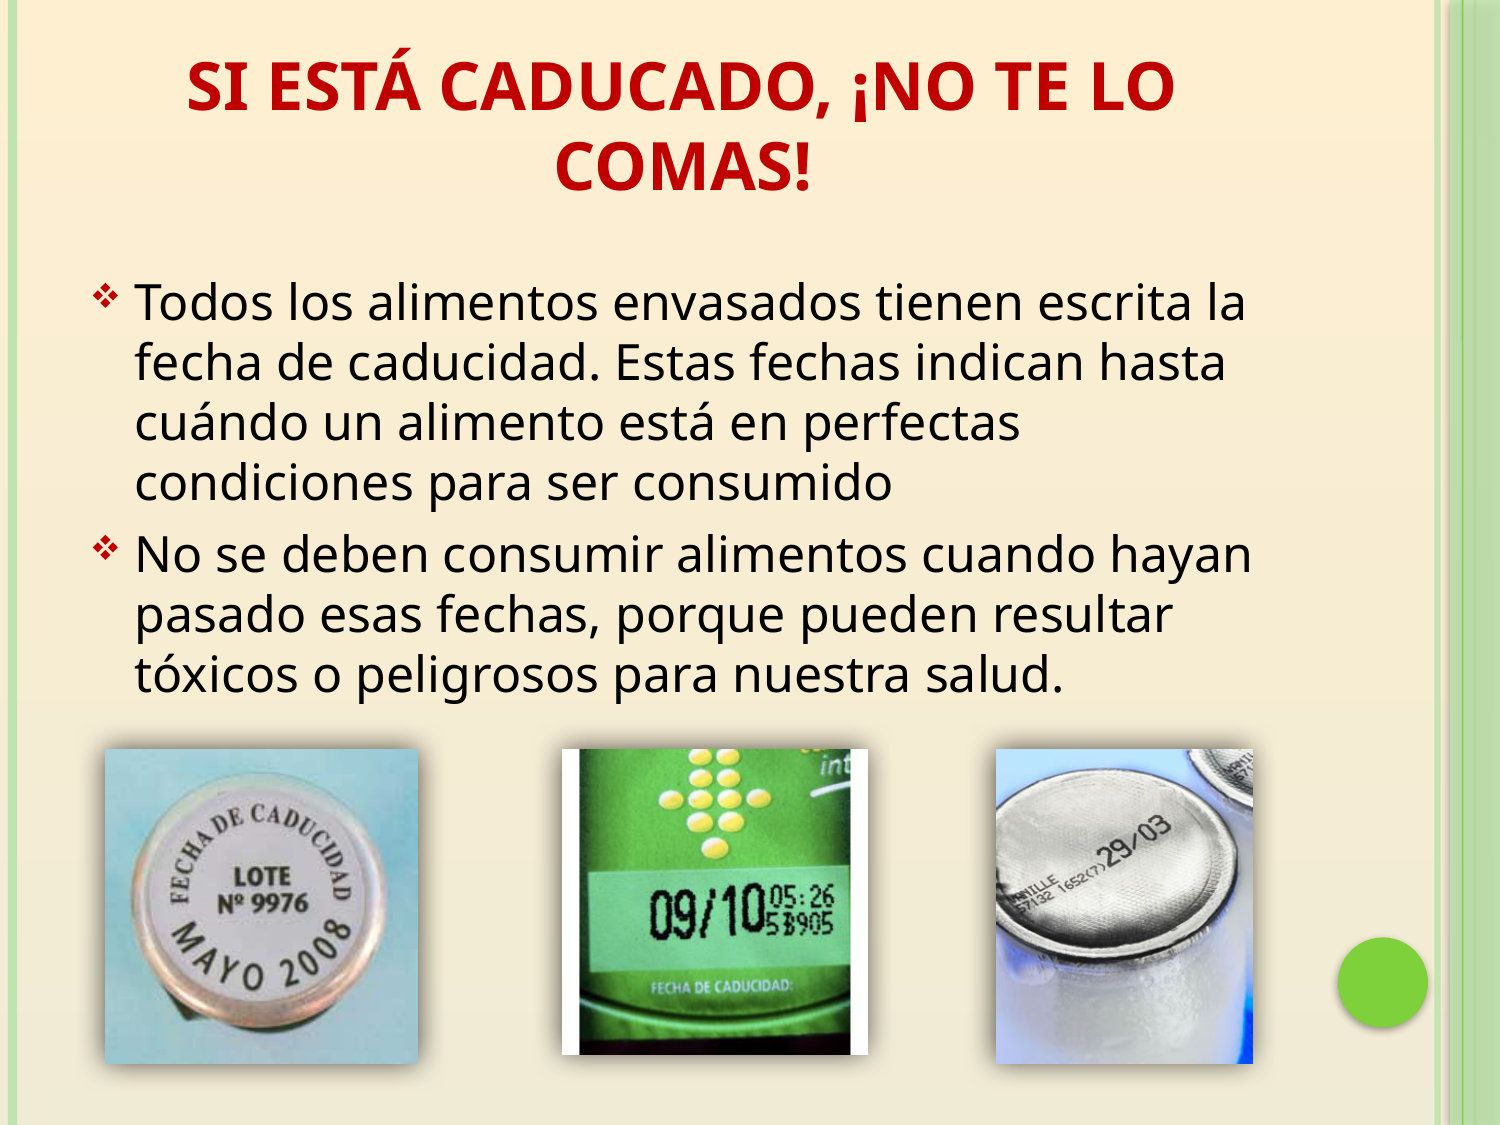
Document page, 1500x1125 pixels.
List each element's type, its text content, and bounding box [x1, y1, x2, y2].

list Todos los alimentos envasados tienen escrita la fecha de caducidad. Estas fechas indican hasta cuándo un alimento está en perfectas condiciones para ser consumido No se deben consumir alimentos cuando hayan pasado esas fechas, porque pueden resultar tóxicos o peligrosos para nuestra salud. [75, 262, 1300, 1062]
title Si está caducado, ¡no te lo comas! [70, 23, 1296, 211]
picture [104, 749, 419, 1065]
picture [561, 749, 868, 1056]
picture [995, 749, 1253, 1065]
